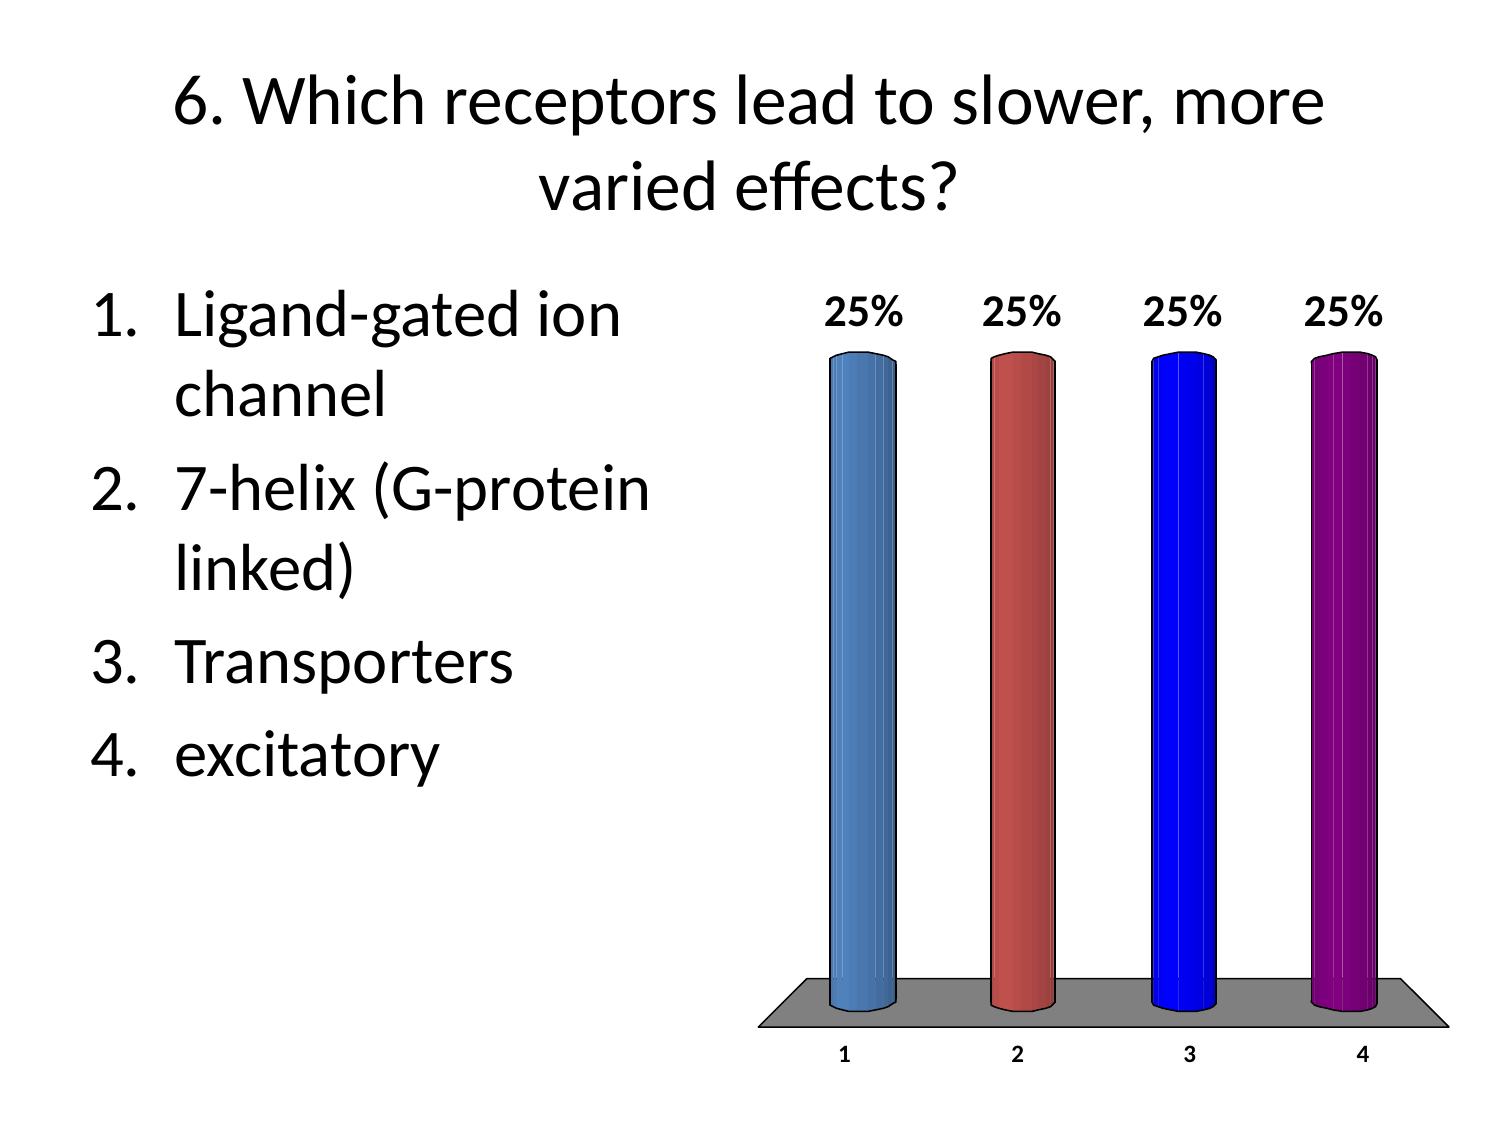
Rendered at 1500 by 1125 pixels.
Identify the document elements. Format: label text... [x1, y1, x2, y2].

list Ligand-gated ion channel 7-helix (G-protein linked) Transporters excitatory [75, 262, 750, 1005]
title 6. Which receptors lead to slower, more varied effects? [75, 45, 1425, 233]
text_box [739, 270, 1490, 1115]
